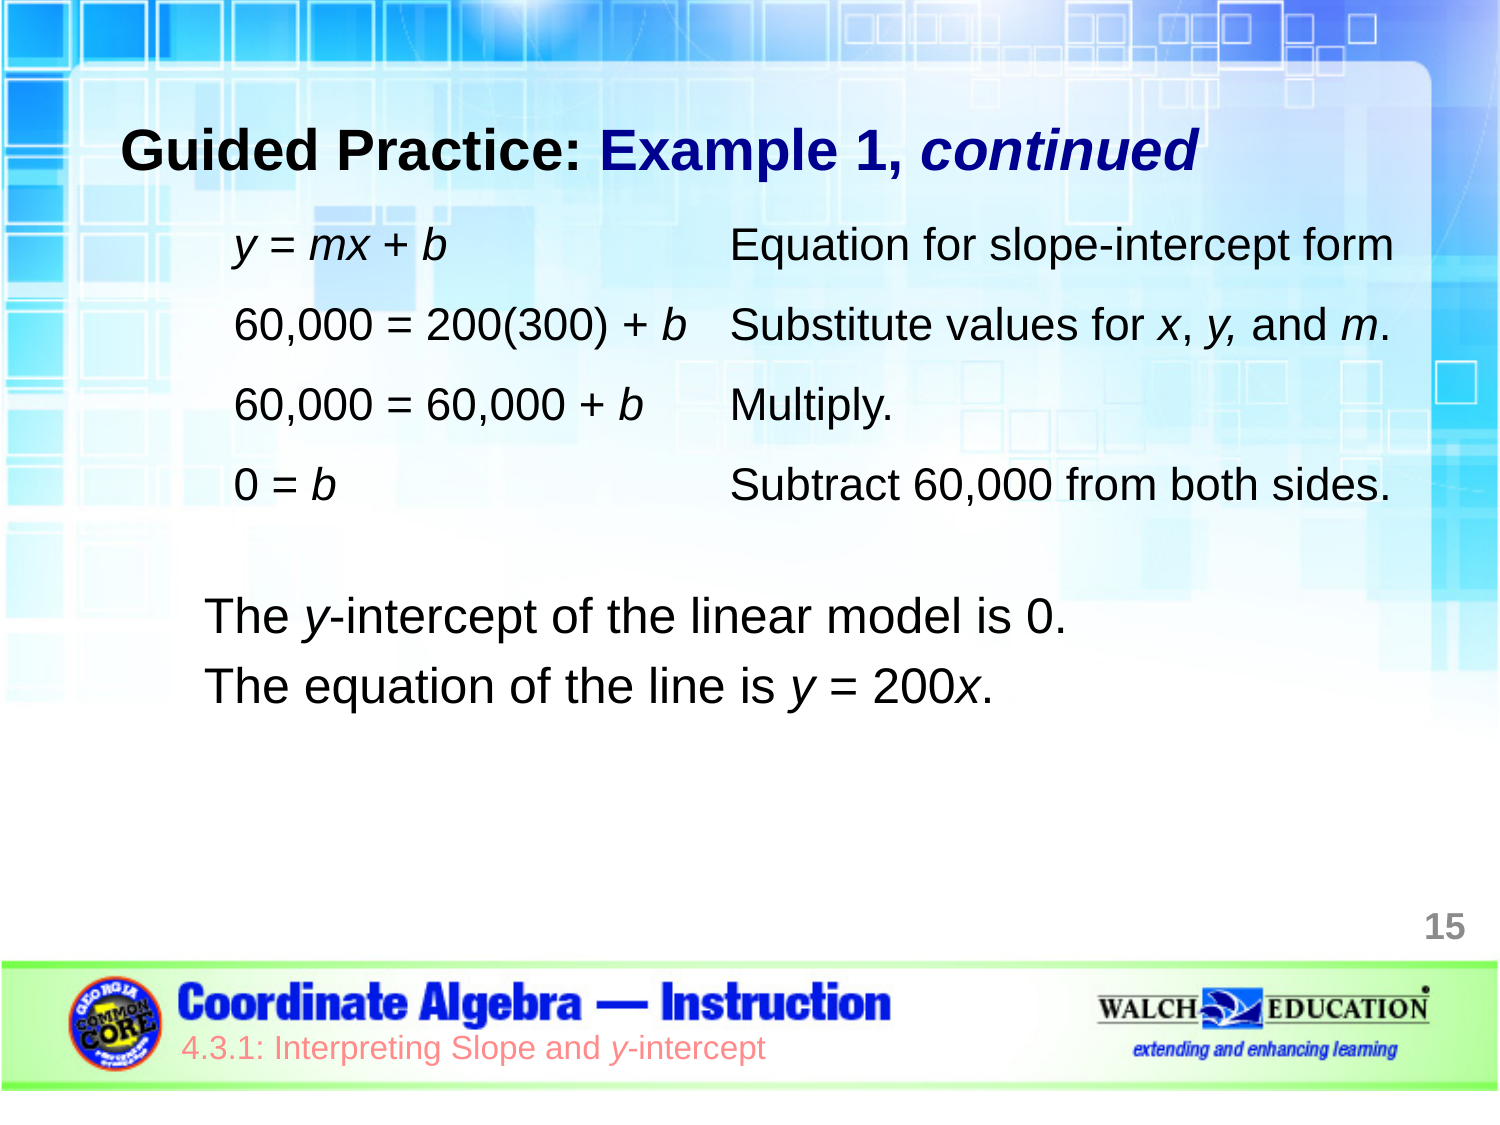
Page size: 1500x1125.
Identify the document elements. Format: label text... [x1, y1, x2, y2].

table_cell Substitute values for x, y, and m. [715, 285, 1417, 365]
table_cell Multiply. [715, 365, 1417, 445]
table_cell Subtract 60,000 from both sides. [715, 445, 1417, 525]
slide_number 15 [1361, 901, 1481, 949]
table_header y = mx + b [219, 205, 715, 285]
table_header Equation for slope-intercept form [715, 205, 1417, 285]
subtitle Guided Practice: Example 1, continued The y-intercept of the linear model is 0. The equation of the line is y = 200x. [105, 105, 1392, 925]
footer 4.3.1: Interpreting Slope and y-intercept [166, 1024, 1080, 1069]
table_cell 60,000 = 200(300) + b [219, 285, 715, 365]
picture [1, 0, 1500, 1091]
table_cell 60,000 = 60,000 + b [219, 365, 715, 445]
table_cell 0 = b [219, 445, 715, 525]
